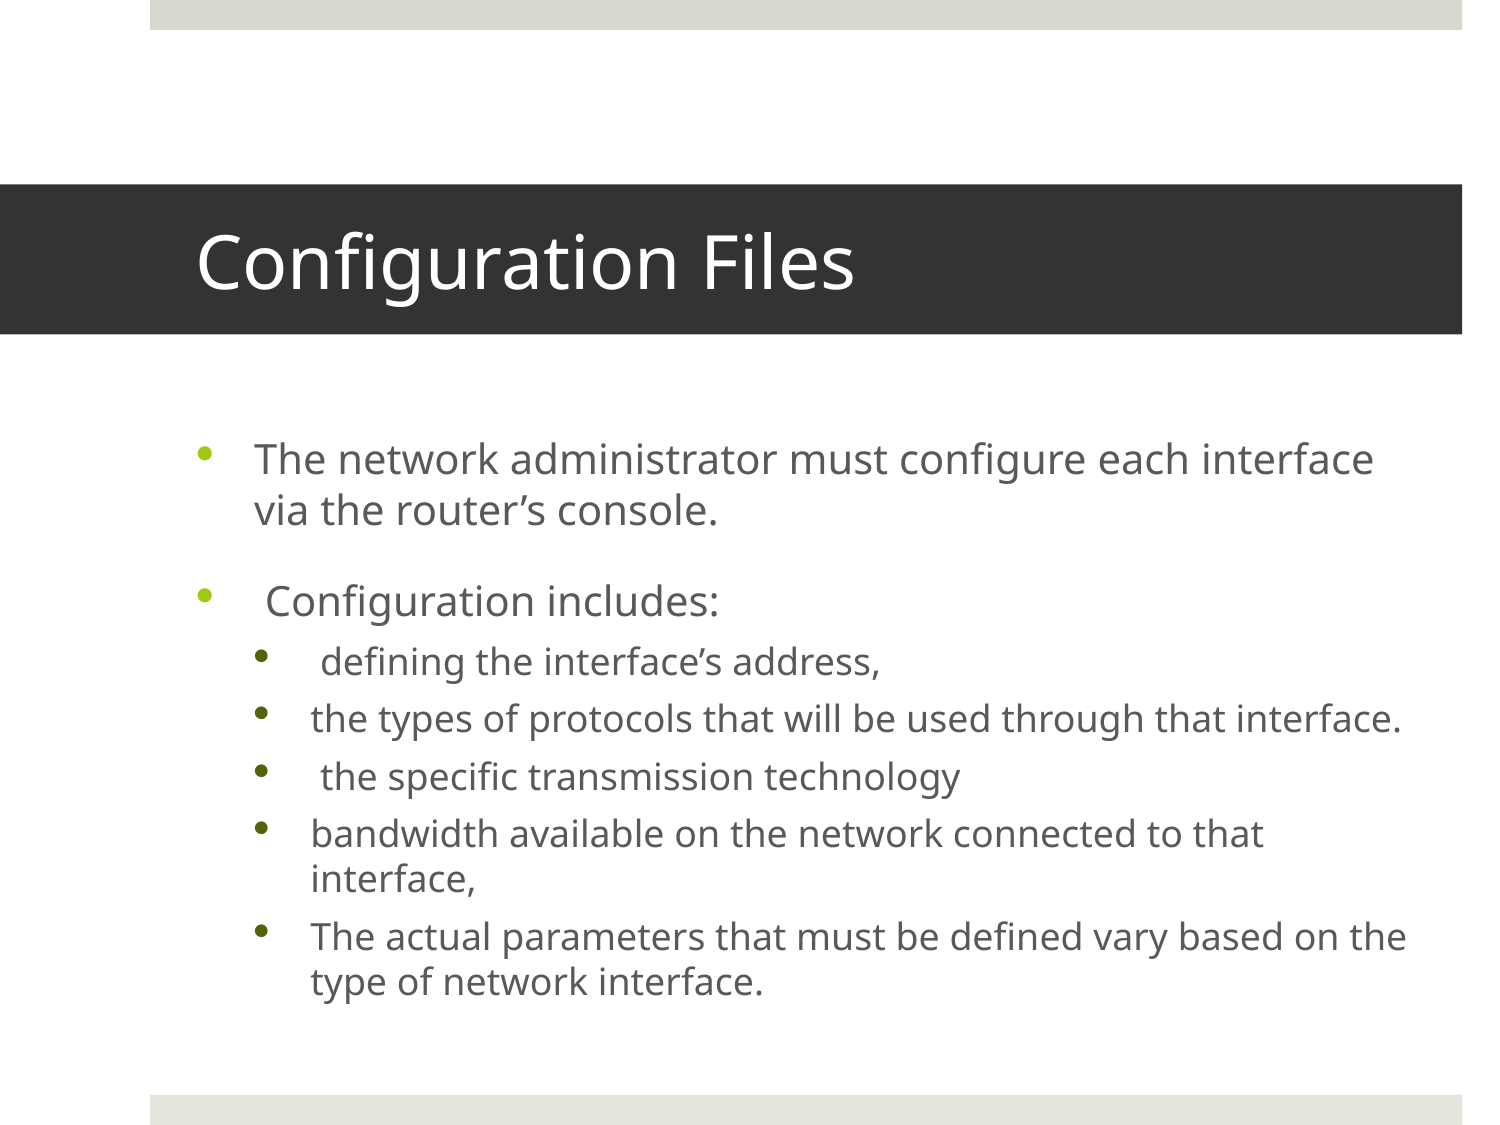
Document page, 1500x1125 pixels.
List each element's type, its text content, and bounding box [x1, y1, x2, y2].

title Configuration Files [0, 184, 1463, 335]
list The network administrator must configure each interface via the router’s console. Configuration includes: defining the interface’s address, the types of protocols that will be used through that interface. the specific transmission technology bandwidth available on the network connected to that interface, The actual parameters that must be defined vary based on the type of network interface. [182, 425, 1432, 1028]
